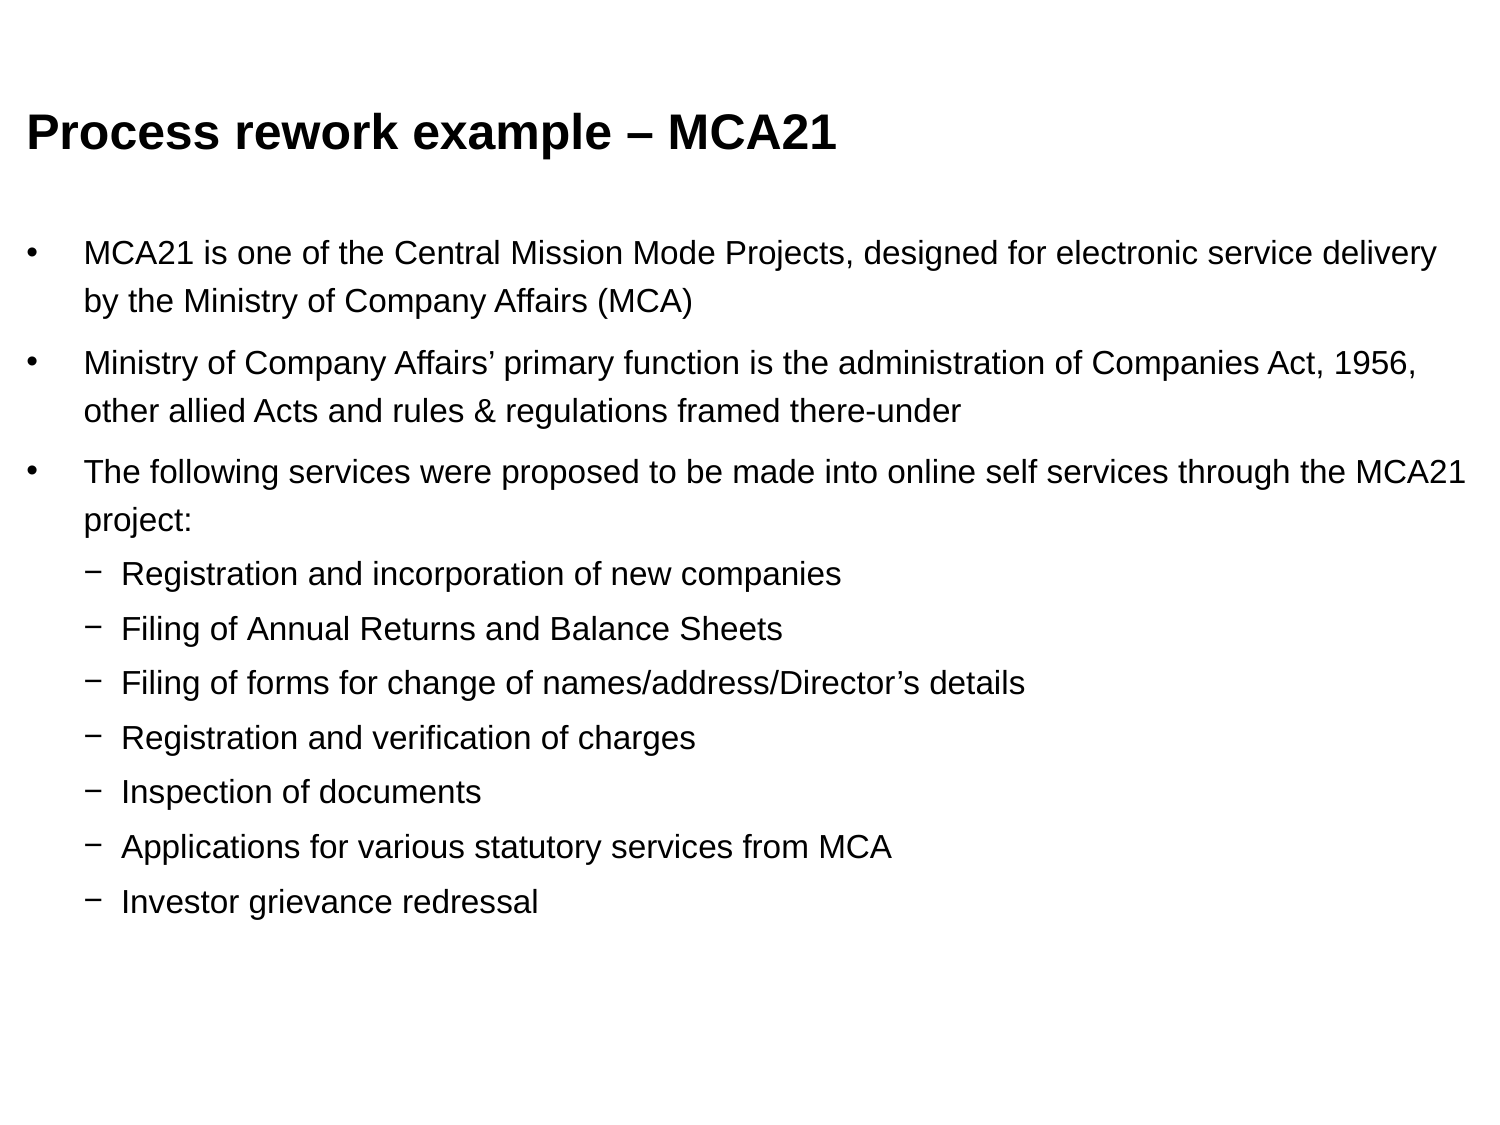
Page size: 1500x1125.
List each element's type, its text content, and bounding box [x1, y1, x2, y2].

list MCA21 is one of the Central Mission Mode Projects, designed for electronic service delivery by the Ministry of Company Affairs (MCA) Ministry of Company Affairs’ primary function is the administration of Companies Act, 1956, other allied Acts and rules & regulations framed there-under The following services were proposed to be made into online self services through the MCA21 project: Registration and incorporation of new companies Filing of Annual Returns and Balance Sheets Filing of forms for change of names/address/Director’s details Registration and verification of charges Inspection of documents Applications for various statutory services from MCA Investor grievance redressal [26, 223, 1474, 1037]
title Process rework example – MCA21 [26, 99, 1472, 223]
